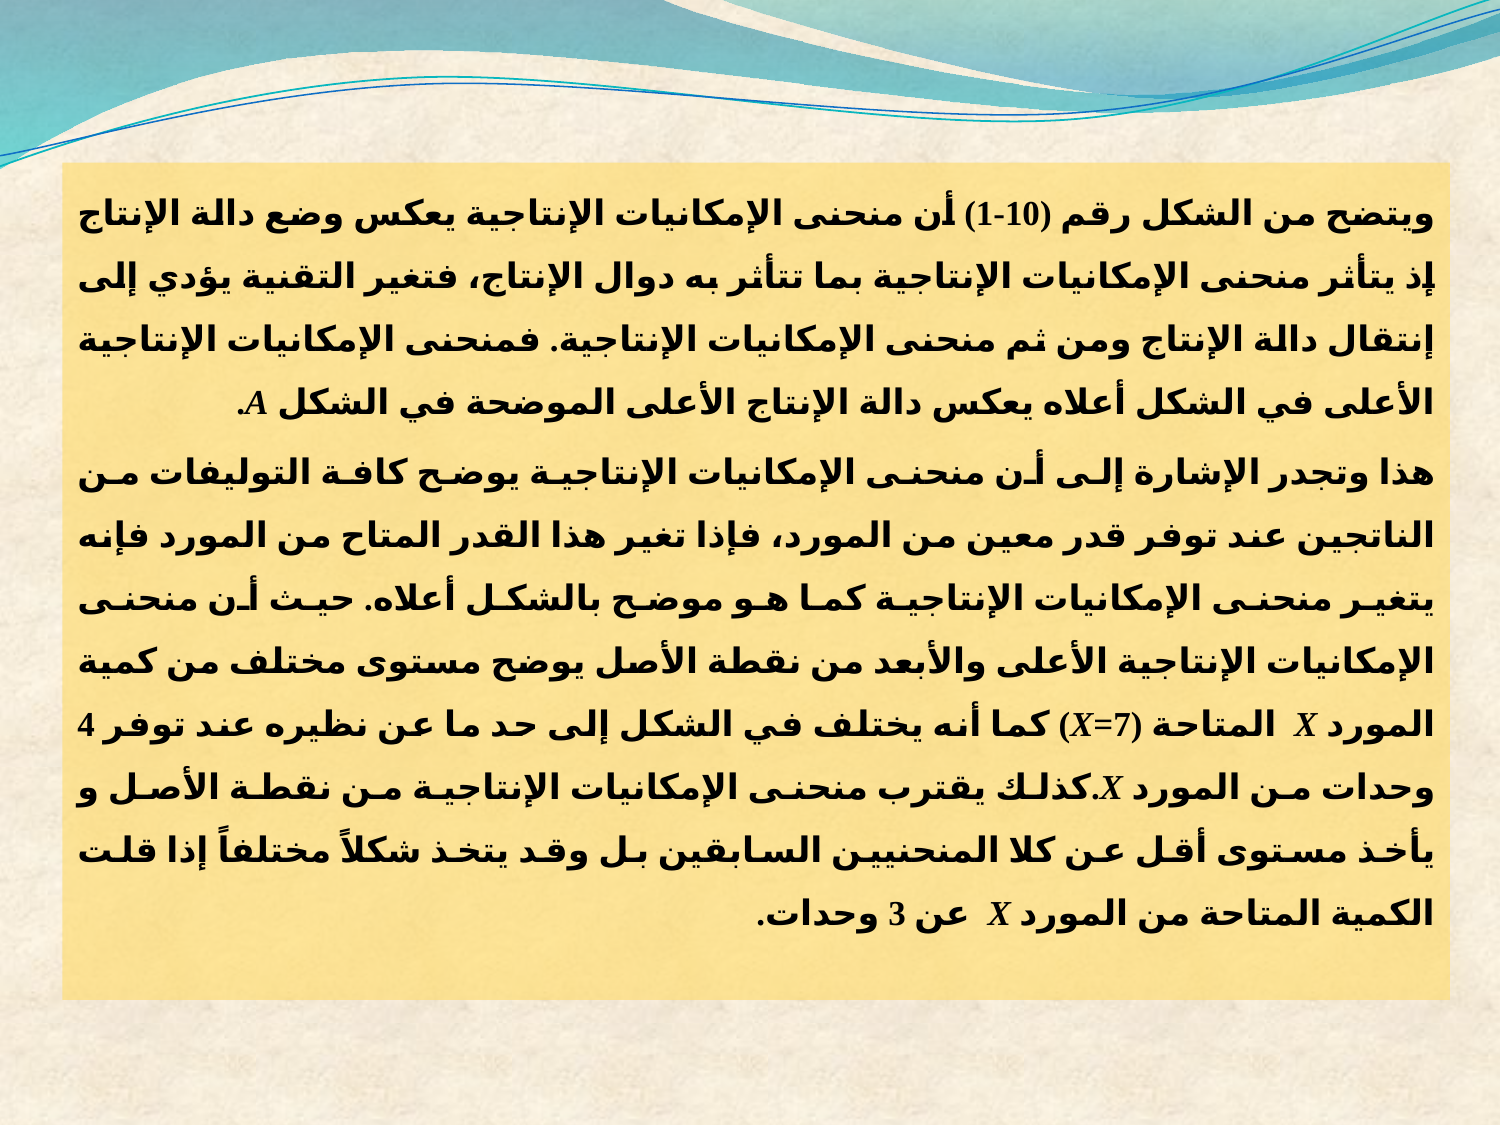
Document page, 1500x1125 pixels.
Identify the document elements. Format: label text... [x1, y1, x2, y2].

list ويتضح من الشكل رقم (10-1) أن منحنى الإمكانيات الإنتاجية يعكس وضع دالة الإنتاج إذ يتأثر منحنى الإمكانيات الإنتاجية بما تتأثر به دوال الإنتاج، فتغير التقنية يؤدي إلى إنتقال دالة الإنتاج ومن ثم منحنى الإمكانيات الإنتاجية. فمنحنى الإمكانيات الإنتاجية الأعلى في الشكل أعلاه يعكس دالة الإنتاج الأعلى الموضحة في الشكل A. هذا وتجدر الإشارة إلى أن منحنى الإمكانيات الإنتاجية يوضح كافة التوليفات من الناتجين عند توفر قدر معين من المورد، فإذا تغير هذا القدر المتاح من المورد فإنه يتغير منحنى الإمكانيات الإنتاجية كما هو موضح بالشكل أعلاه. حيث أن منحنى الإمكانيات الإنتاجية الأعلى والأبعد من نقطة الأصل يوضح مستوى مختلف من كمية المورد X المتاحة (X=7) كما أنه يختلف في الشكل إلى حد ما عن نظيره عند توفر 4 وحدات من المورد X.كذلك يقترب منحنى الإمكانيات الإنتاجية من نقطة الأصل و يأخذ مستوى أقل عن كلا المنحنيين السابقين بل وقد يتخذ شكلاً مختلفاً إذا قلت الكمية المتاحة من المورد X عن 3 وحدات. [62, 162, 1450, 1000]
